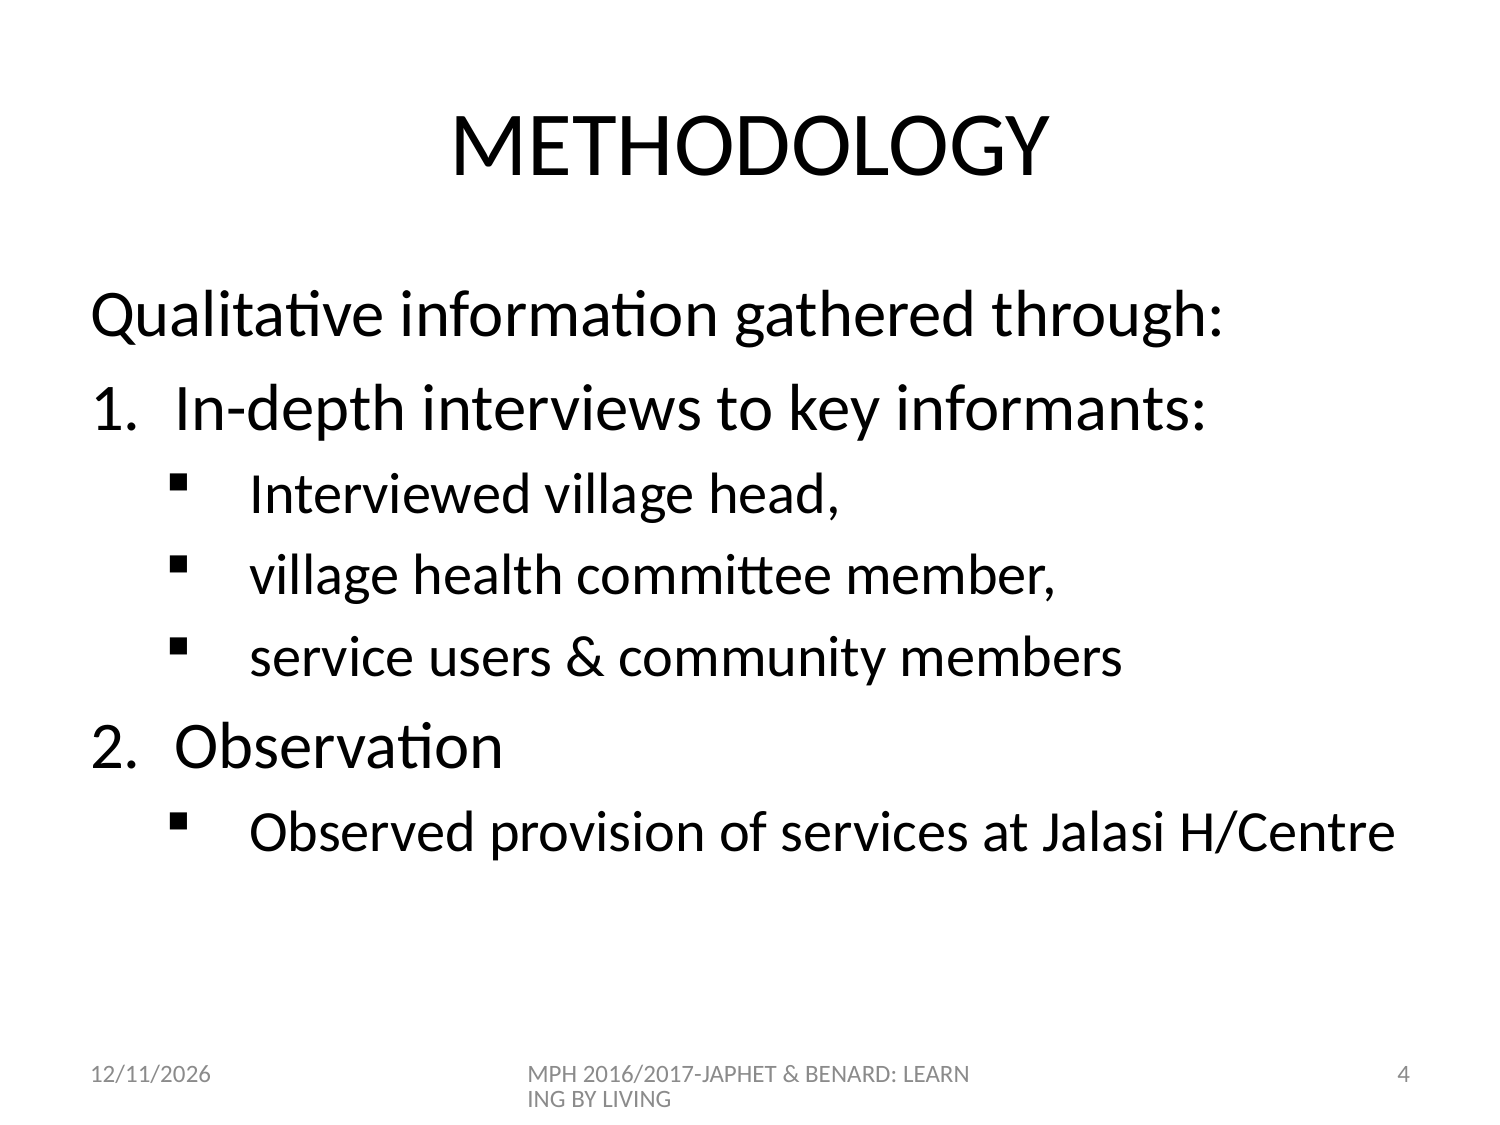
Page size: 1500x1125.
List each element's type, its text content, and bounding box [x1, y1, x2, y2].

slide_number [75, 1042, 425, 1103]
list Qualitative information gathered through: In-depth interviews to key informants: Interviewed village head, village health committee member, service users & community members Observation Observed provision of services at Jalasi H/Centre [75, 262, 1425, 1005]
slide_number 4 [1074, 1042, 1425, 1103]
footer MPH 2016/2017-JAPHET & BENARD: LEARNING BY LIVING [512, 1042, 988, 1103]
title METHODOLOGY [75, 45, 1425, 233]
